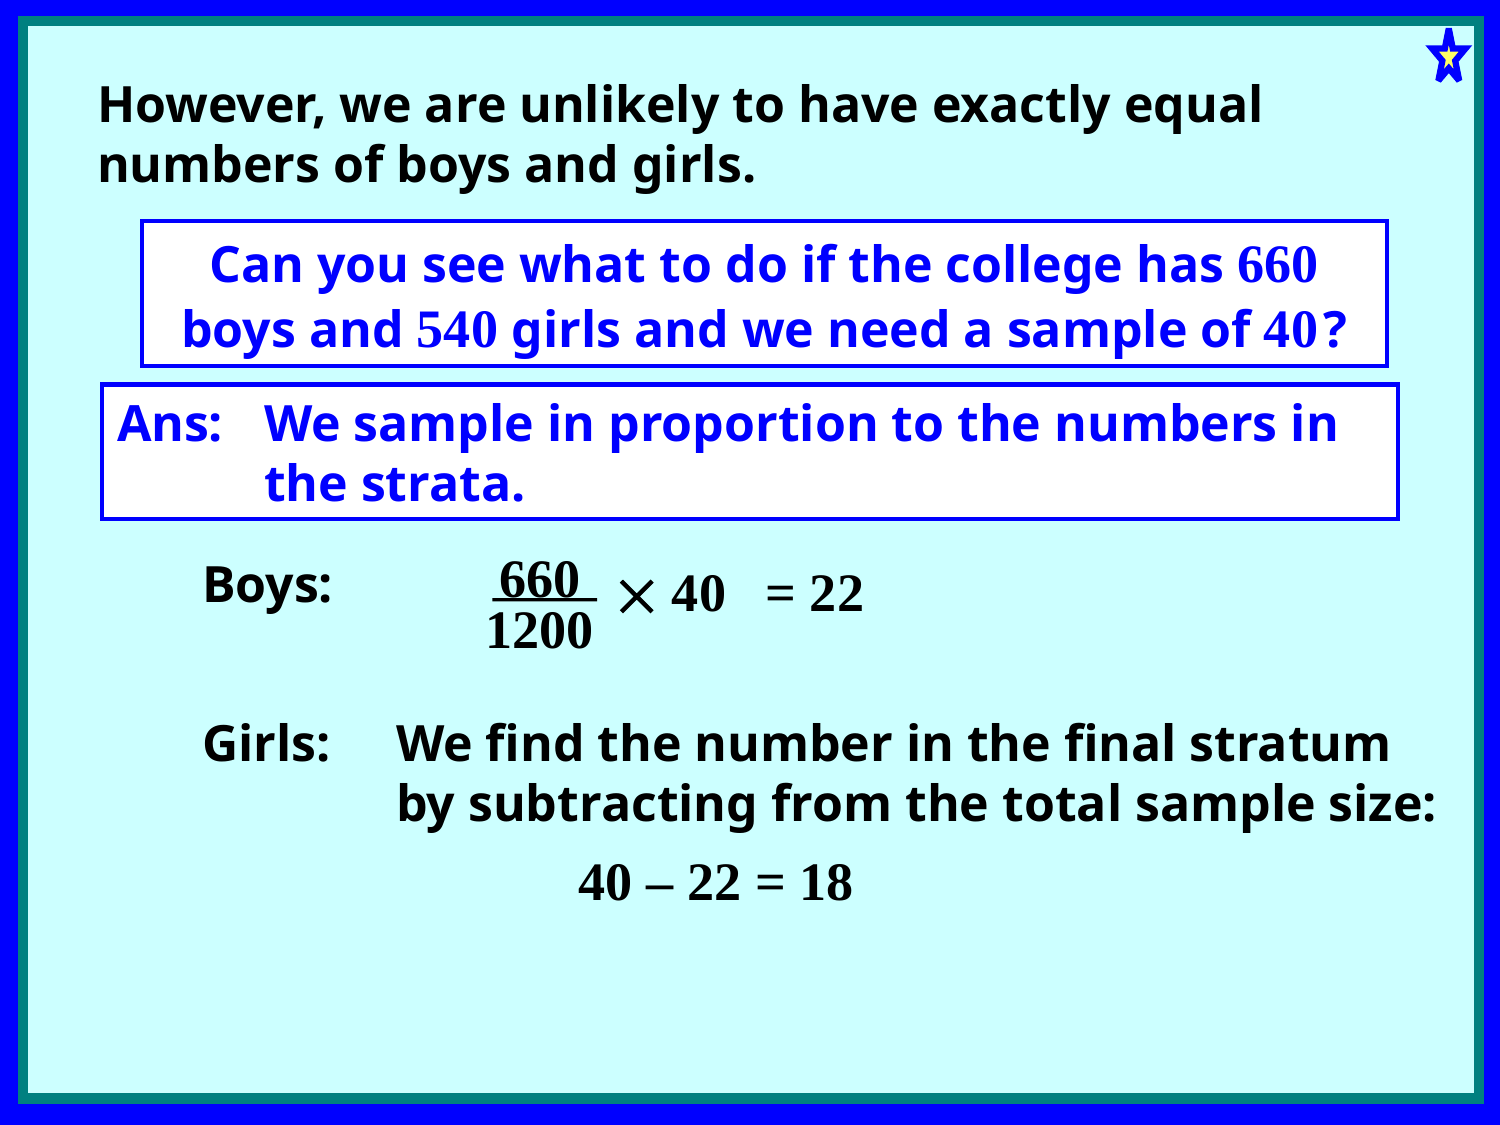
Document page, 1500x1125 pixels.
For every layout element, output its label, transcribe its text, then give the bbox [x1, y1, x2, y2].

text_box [484, 535, 618, 617]
text_box = 22 [793, 550, 889, 630]
text_box Girls: [187, 703, 369, 779]
text_box Ans: We sample in proportion to the numbers in the strata. [102, 384, 1399, 520]
text_box Boys: [187, 544, 369, 620]
text_box However, we are unlikely to have exactly equal numbers of boys and girls. [82, 64, 1379, 200]
text_box Can you see what to do if the college has 660 boys and 540 girls and we need a sample of 40 ? [141, 221, 1388, 366]
text_box 40 – 22 = 18 [563, 839, 887, 919]
text_box 1200 [470, 587, 623, 667]
text_box We find the number in the final stratum by subtracting from the total sample size: [381, 703, 1466, 839]
text_box [1432, 28, 1466, 81]
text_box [600, 549, 791, 631]
